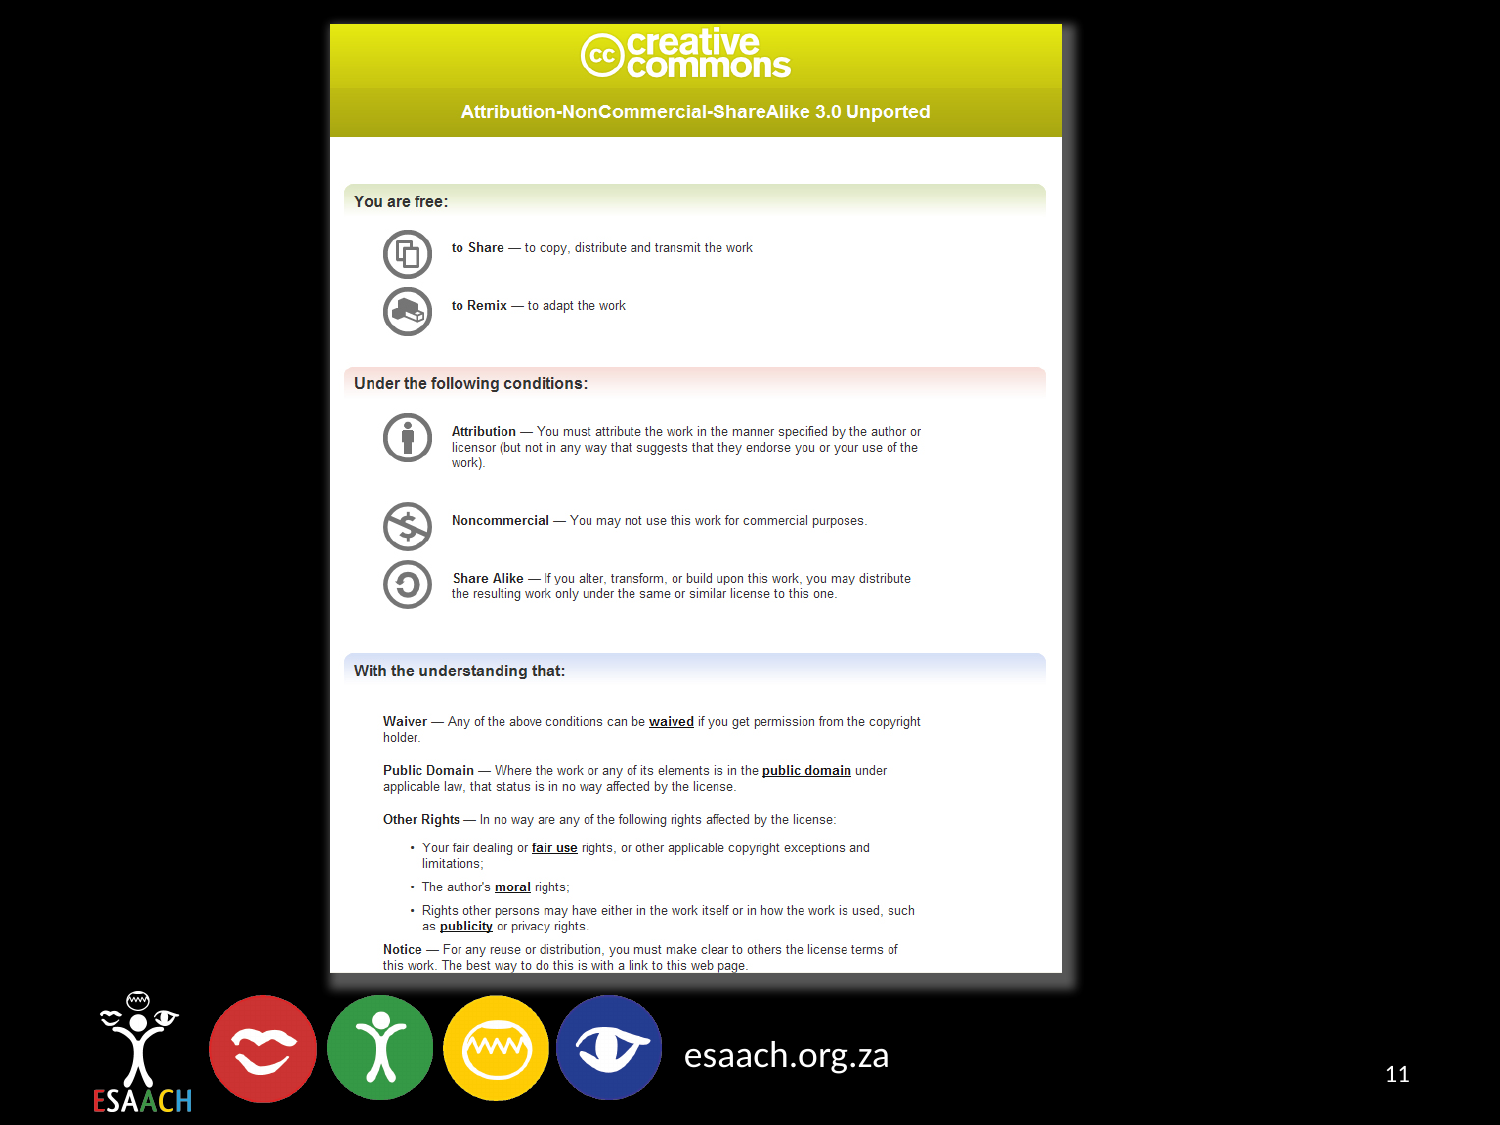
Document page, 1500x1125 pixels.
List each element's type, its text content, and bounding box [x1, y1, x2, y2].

picture [327, 995, 433, 1100]
picture [209, 995, 317, 1103]
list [330, 24, 1062, 973]
slide_number 11 [1074, 1042, 1425, 1103]
picture [556, 995, 662, 1100]
picture [94, 991, 191, 1112]
picture [443, 995, 549, 1101]
